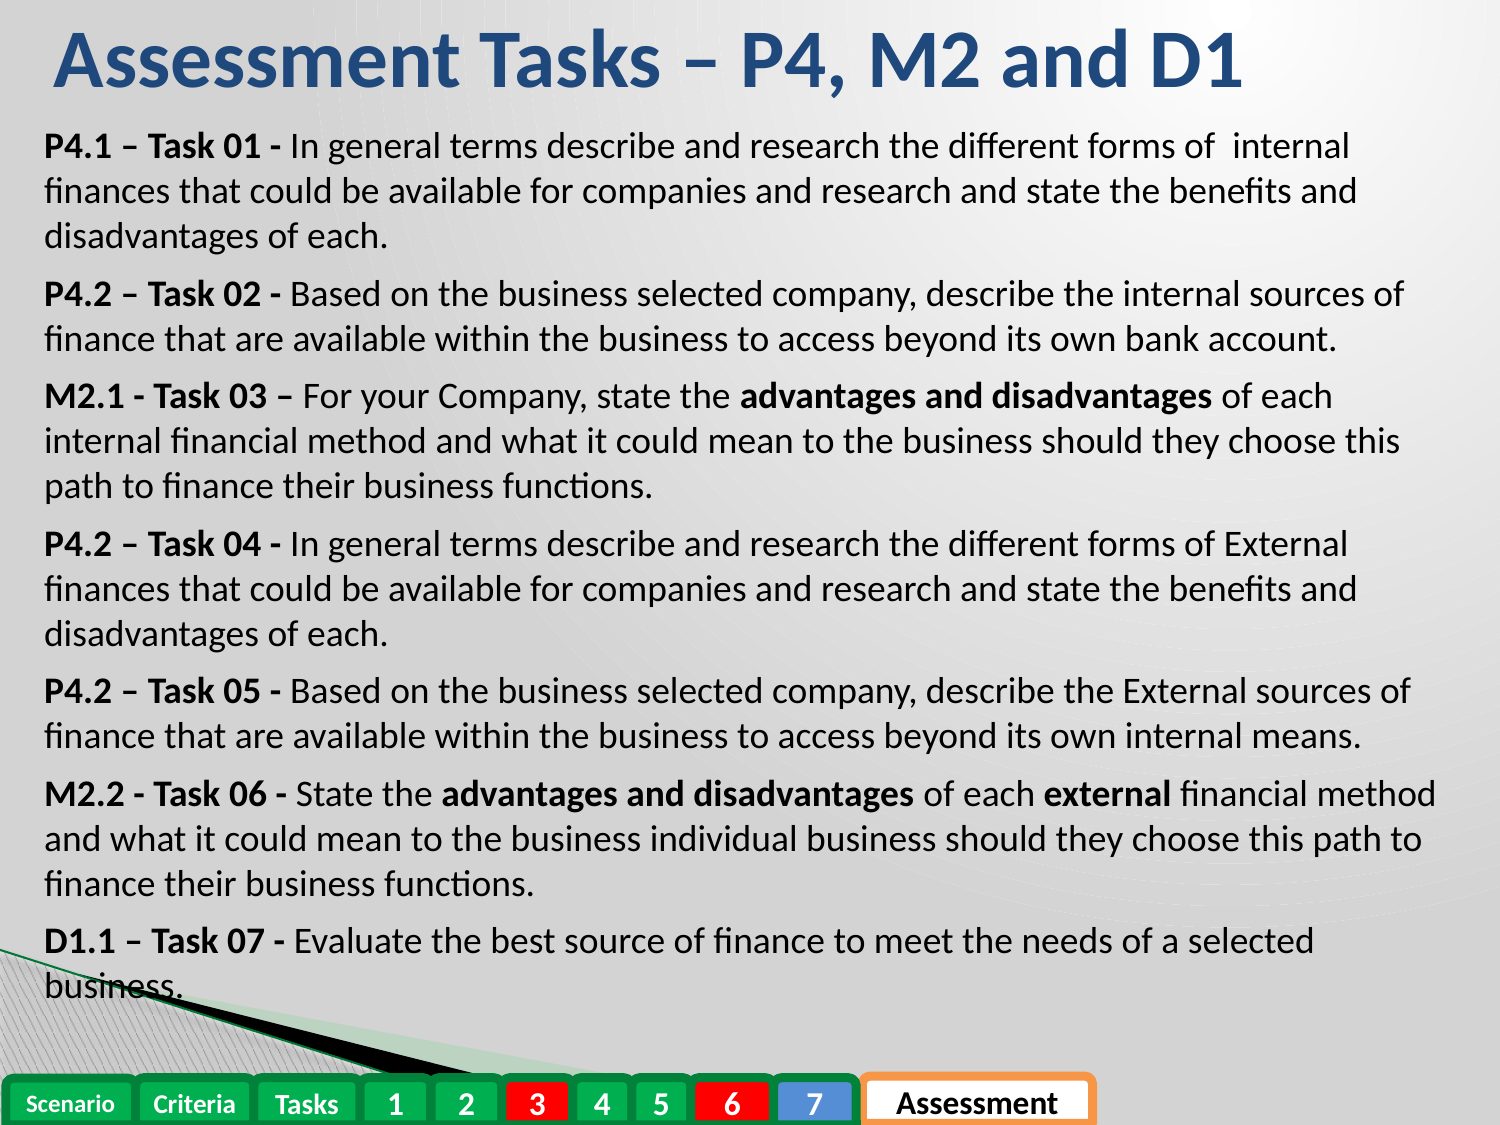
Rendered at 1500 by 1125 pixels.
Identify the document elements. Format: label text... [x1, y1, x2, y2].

title Assessment Tasks – P4, M2 and D1 [20, 19, 1412, 90]
list P4.1 – Task 01 - In general terms describe and research the different forms of internal finances that could be available for companies and research and state the benefits and disadvantages of each. P4.2 – Task 02 - Based on the business selected company, describe the internal sources of finance that are available within the business to access beyond its own bank account. M2.1 - Task 03 – For your Company, state the advantages and disadvantages of each internal financial method and what it could mean to the business should they choose this path to finance their business functions. P4.2 – Task 04 - In general terms describe and research the different forms of External finances that could be available for companies and research and state the benefits and disadvantages of each. P4.2 – Task 05 - Based on the business selected company, describe the External sources of finance that are available within the business to access beyond its own internal means. M2.2 - Task 06 - State the advantages and disadvantages of each external financial method and what it could mean to the business individual business should they choose this path to finance their business functions. D1.1 – Task 07 - Evaluate the best source of finance to meet the needs of a selected business. [29, 113, 1471, 1059]
